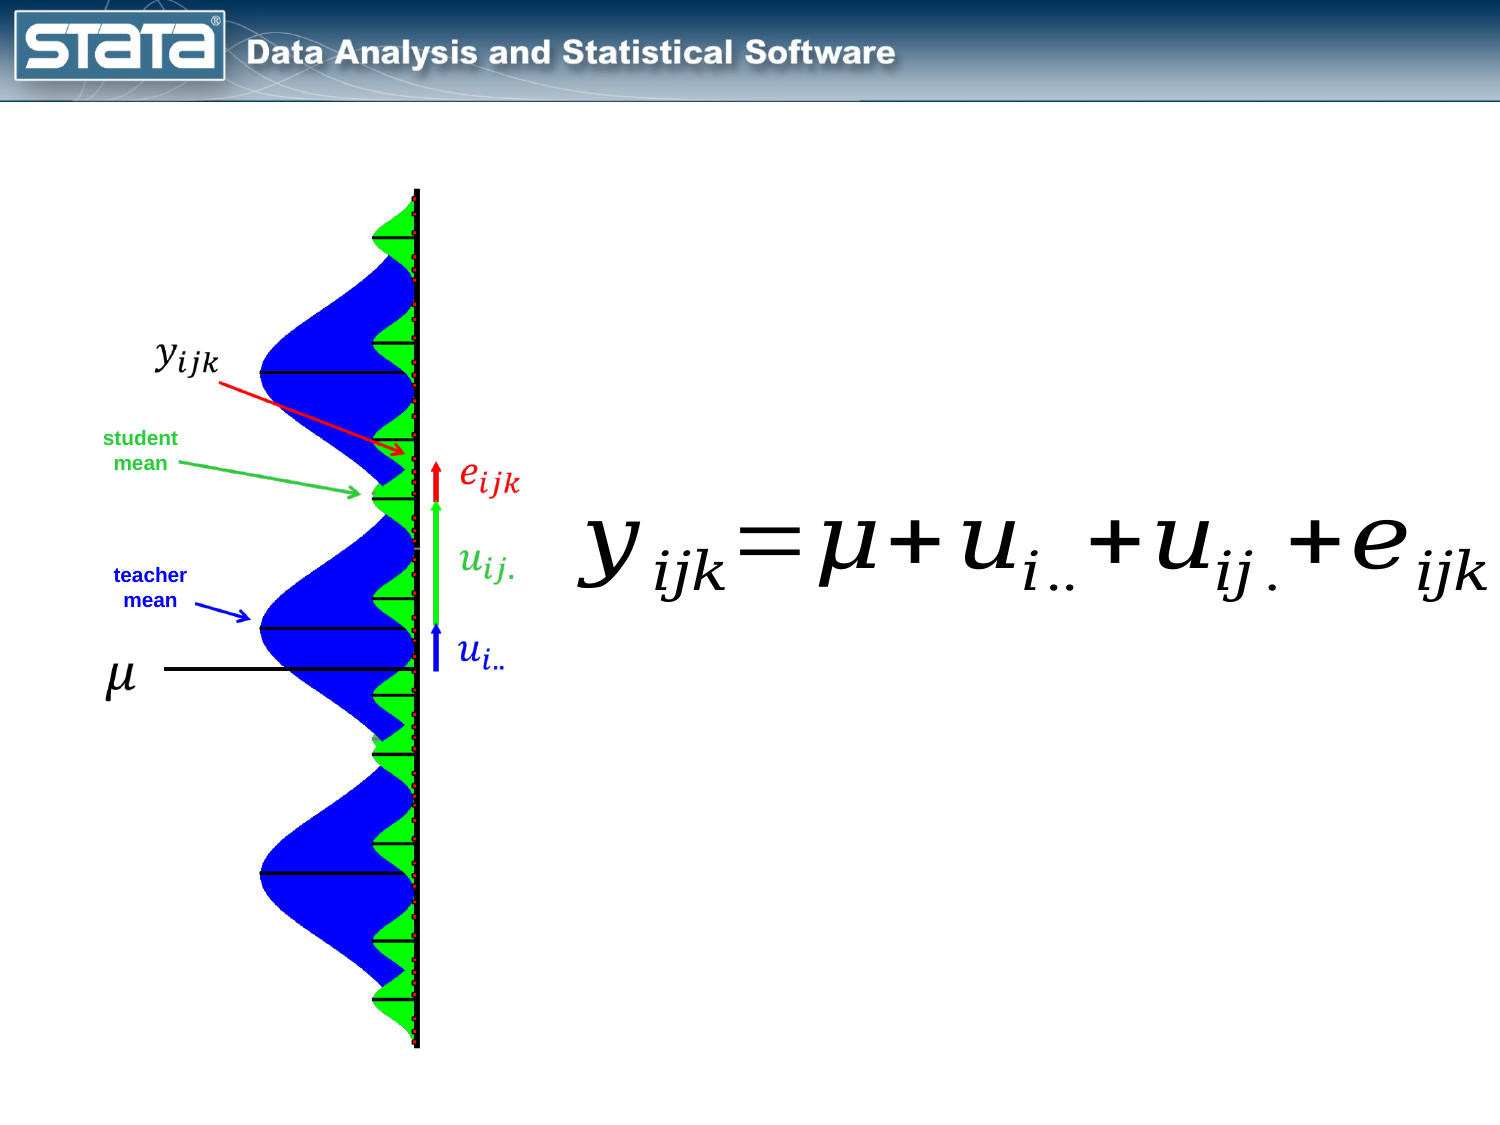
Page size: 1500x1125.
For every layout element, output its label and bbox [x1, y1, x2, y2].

picture [0, 0, 1500, 102]
picture [0, 189, 744, 1048]
